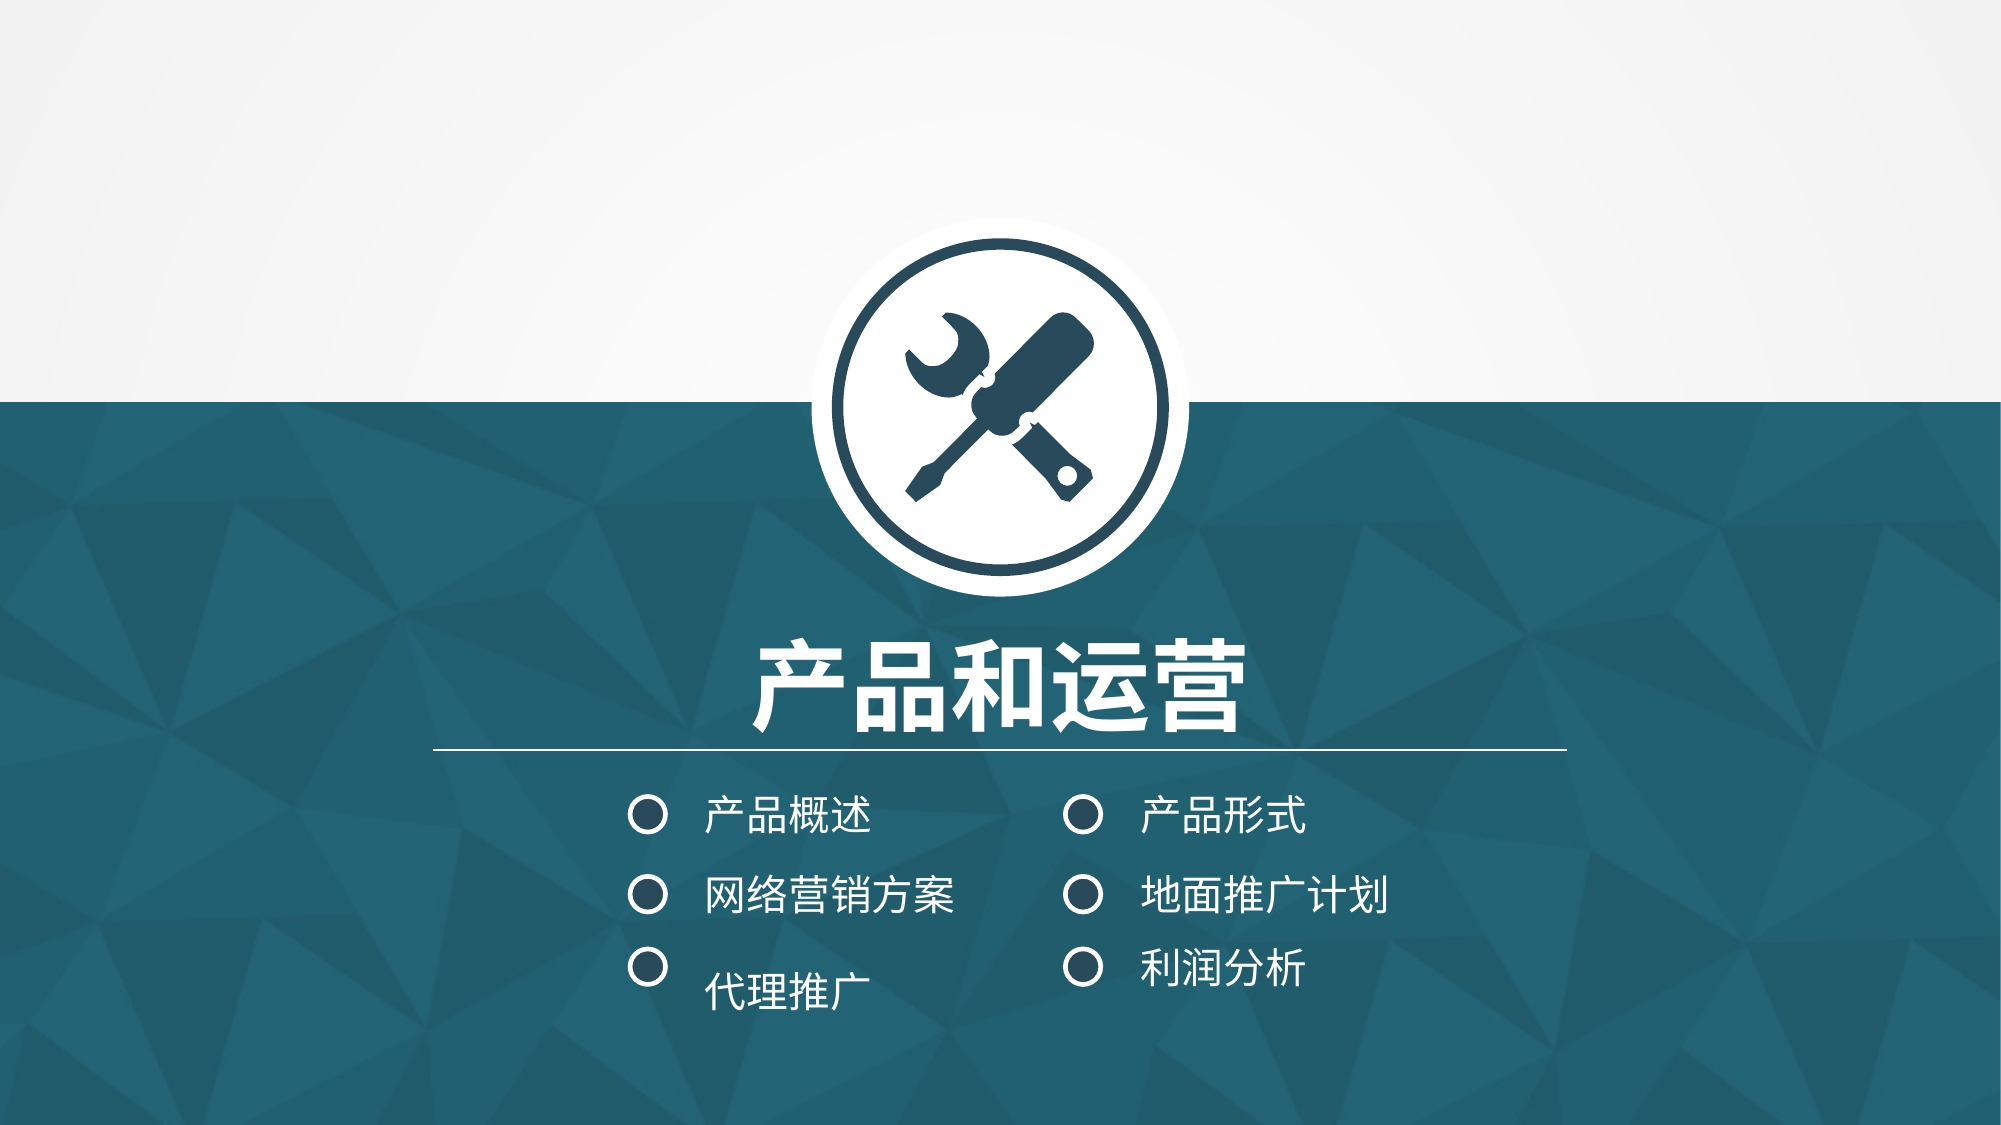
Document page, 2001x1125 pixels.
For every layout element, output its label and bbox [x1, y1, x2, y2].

text_box [811, 217, 1190, 597]
picture [0, 0, 2001, 1125]
